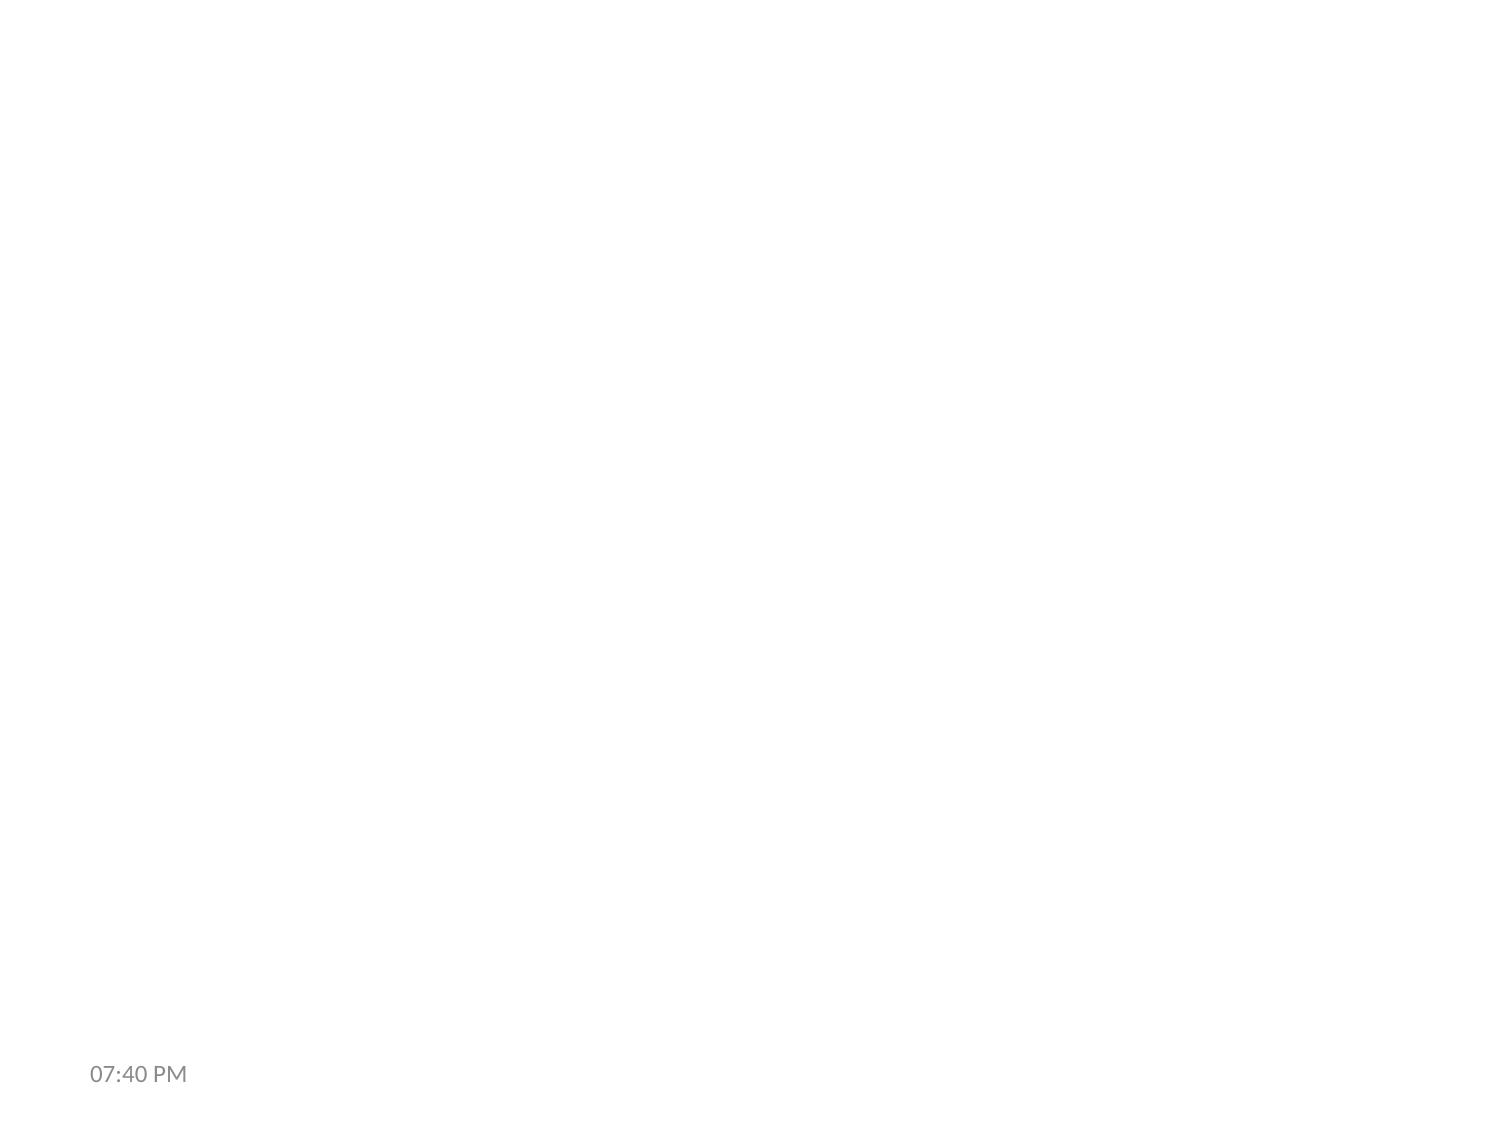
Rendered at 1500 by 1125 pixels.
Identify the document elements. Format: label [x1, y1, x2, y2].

slide_number [75, 1042, 425, 1103]
